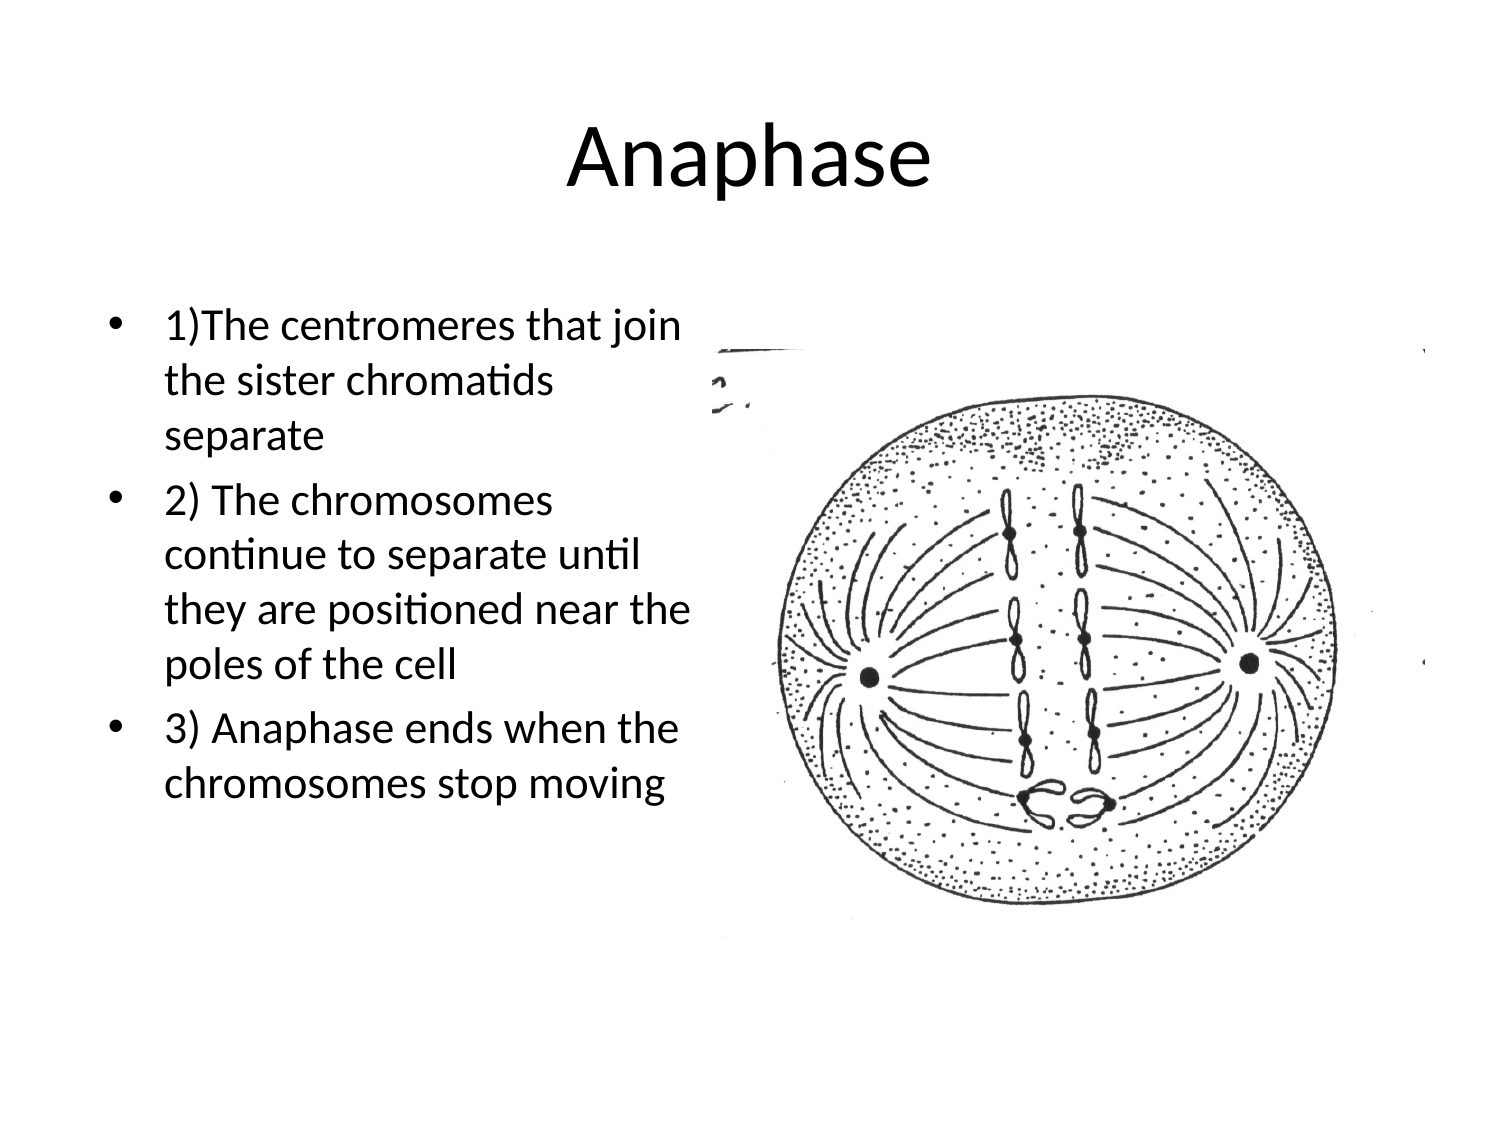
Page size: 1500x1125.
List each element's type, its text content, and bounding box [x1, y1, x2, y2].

list 1)The centromeres that join the sister chromatids separate 2) The chromosomes continue to separate until they are positioned near the poles of the cell 3) Anaphase ends when the chromosomes stop moving [92, 287, 737, 988]
picture [712, 349, 1426, 946]
title Anaphase [94, 50, 1407, 250]
